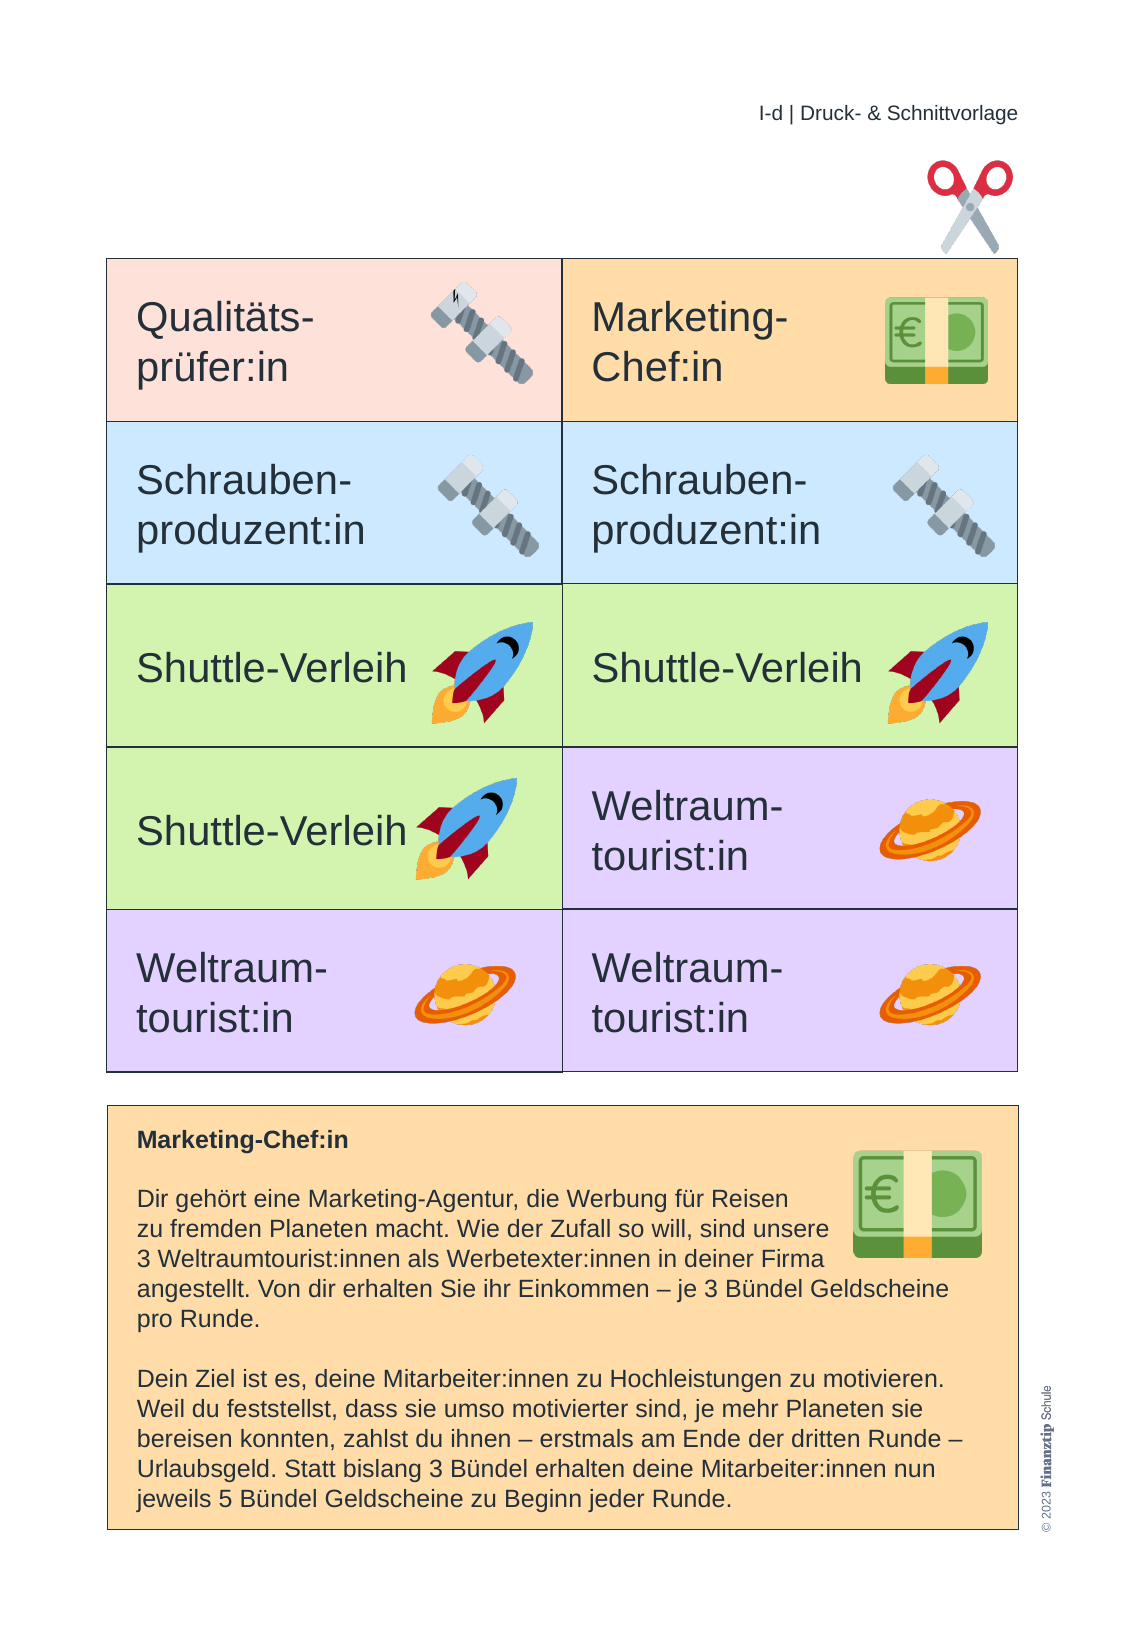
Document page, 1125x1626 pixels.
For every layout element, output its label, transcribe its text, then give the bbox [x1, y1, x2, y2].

picture [853, 1129, 982, 1258]
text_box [106, 258, 1018, 1072]
picture [1039, 1386, 1054, 1487]
text_box Marketing-Chef:in Dir gehört eine Marketing-Agentur, die Werbung für Reisen zu fremden Planeten macht. Wie der Zufall so will, sind unsere 3 Weltraumtourist:innen als Werbetexter:innen in deiner Firma angestellt. Von dir erhalten Sie ihr Einkommen – je 3 Bündel Geldscheine pro Runde. Dein Ziel ist es, deine Mitarbeiter:innen zu Hochleistungen zu motivieren. Weil du feststellst, dass sie umso motivierter sind, je mehr Planeten sie bereisen konnten, zahlst du ihnen – erstmals am Ende der dritten Runde – Urlaubsgeld. Statt bislang 3 Bündel erhalten deine Mitarbeiter:innen nun jeweils 5 Bündel Geldscheine zu Beginn jeder Runde. [106, 1105, 1019, 1530]
picture [921, 160, 1018, 257]
